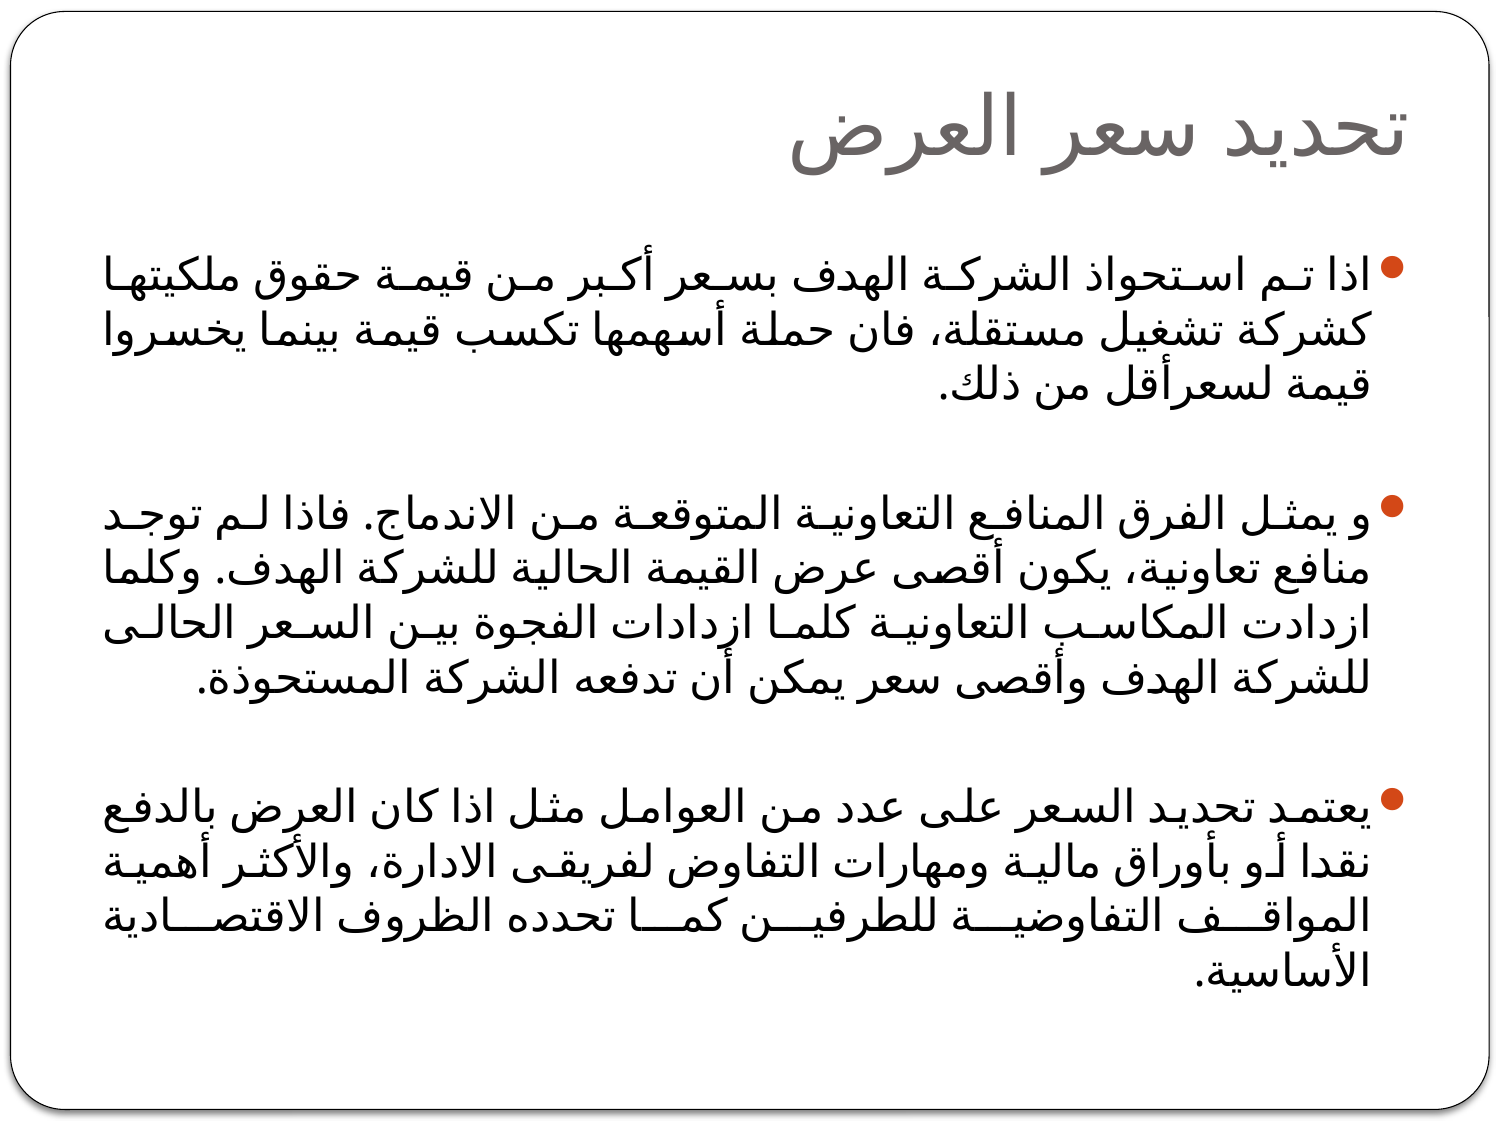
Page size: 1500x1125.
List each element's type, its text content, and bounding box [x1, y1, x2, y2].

title تحديد سعر العرض [150, 45, 1425, 188]
list اذا تم استحواذ الشركة الهدف بسعر أكبر من قيمة حقوق ملكيتها كشركة تشغيل مستقلة، فان حملة أسهمها تكسب قيمة بينما يخسروا قيمة لسعرأقل من ذلك. و يمثل الفرق المنافع التعاونية المتوقعة من الاندماج. فاذا لم توجد منافع تعاونية، يكون أقصى عرض القيمة الحالية للشركة الهدف. وكلما ازدادت المكاسب التعاونية كلما ازدادات الفجوة بين السعر الحالى للشركة الهدف وأقصى سعر يمكن أن تدفعه الشركة المستحوذة. يعتمد تحديد السعر على عدد من العوامل مثل اذا كان العرض بالدفع نقدا أو بأوراق مالية ومهارات التفاوض لفريقى الادارة، والأكثر أهمية المواقف التفاوضية للطرفين كما تحدده الظروف الاقتصادية الأساسية. [87, 237, 1425, 1063]
